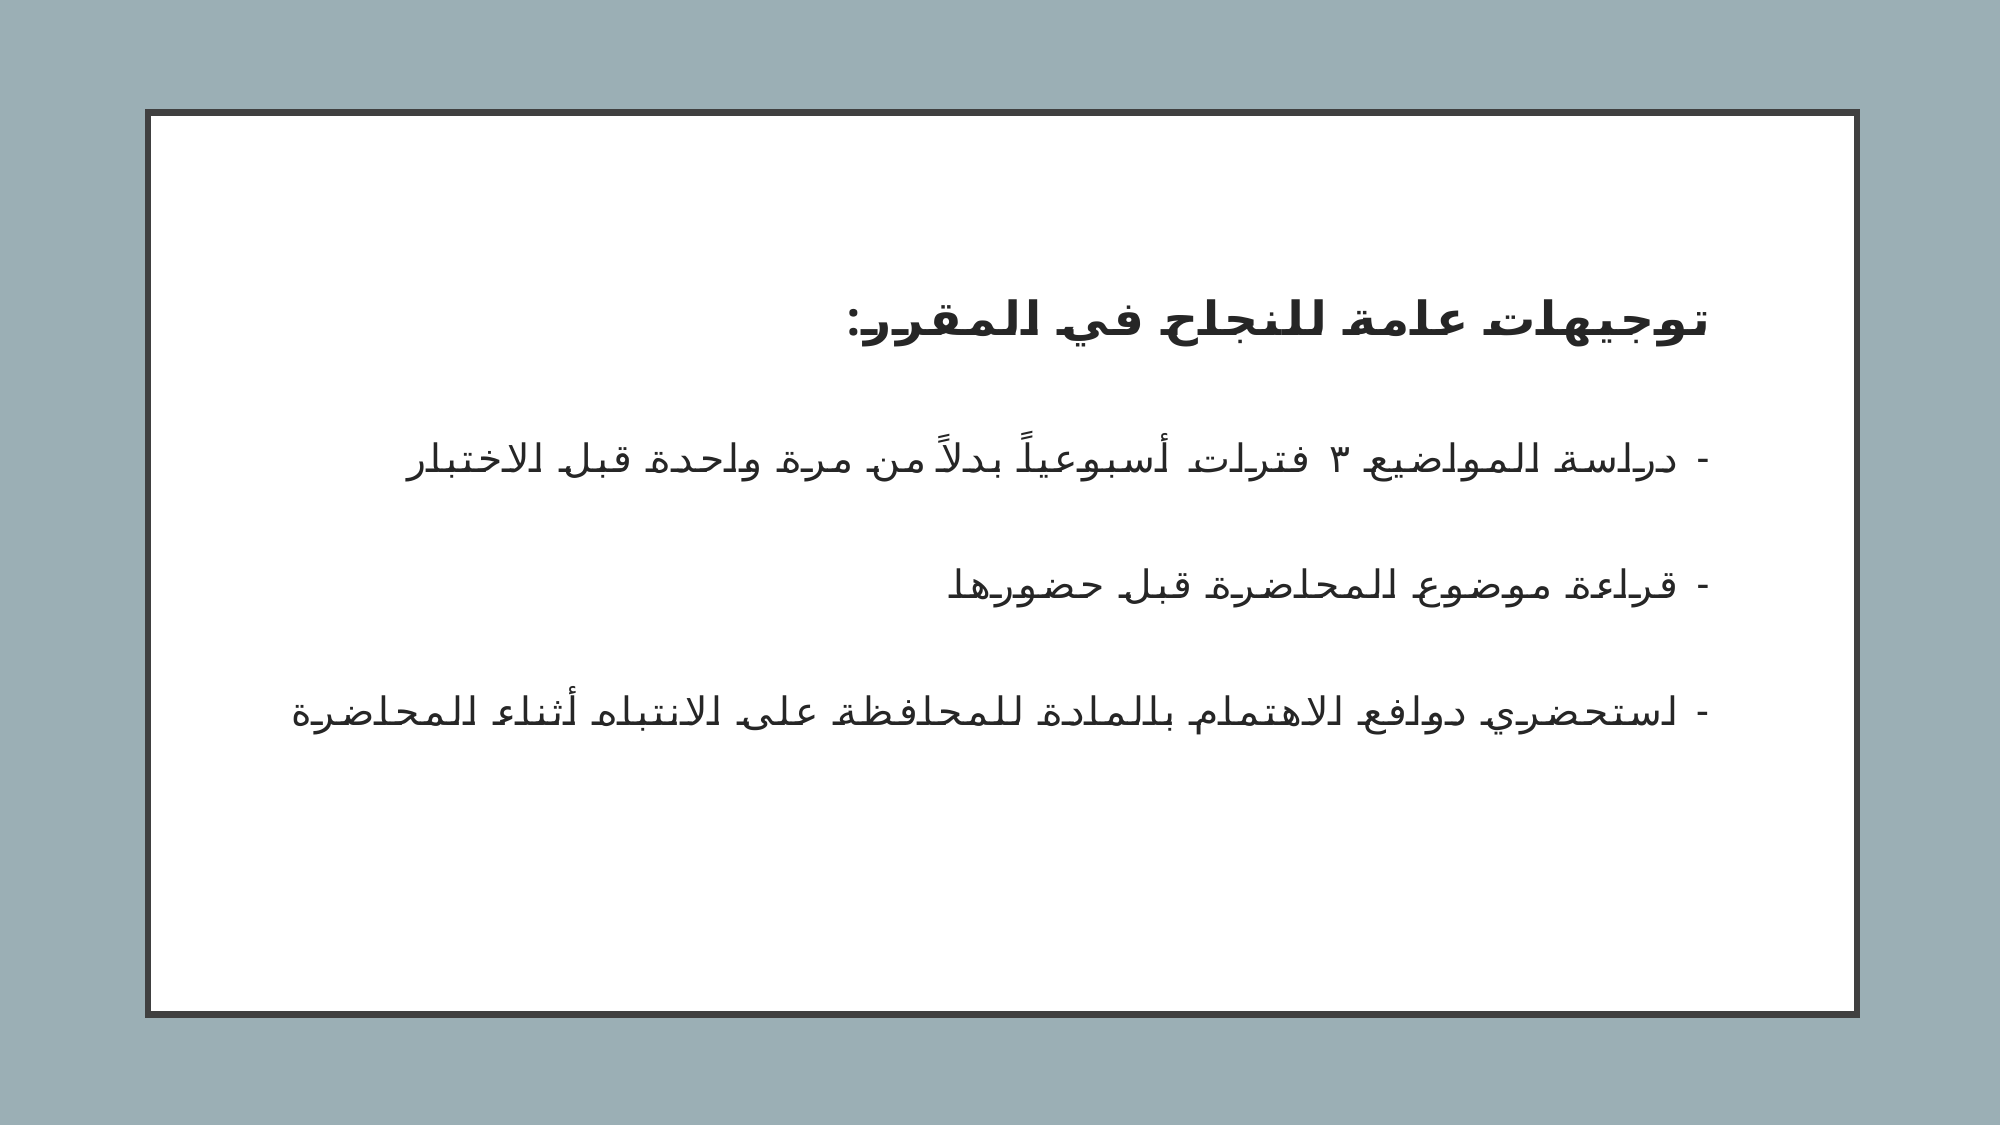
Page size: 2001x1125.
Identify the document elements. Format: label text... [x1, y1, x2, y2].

title توجيهات عامة للنجاح في المقرر: - دراسة المواضيع ٣ فترات أسبوعياً بدلاً من مرة واحدة قبل الاختبار - قراءة موضوع المحاضرة قبل حضورها - استحضري دوافع الاهتمام بالمادة للمحافظة على الانتباه أثناء المحاضرة [145, 109, 1860, 1018]
